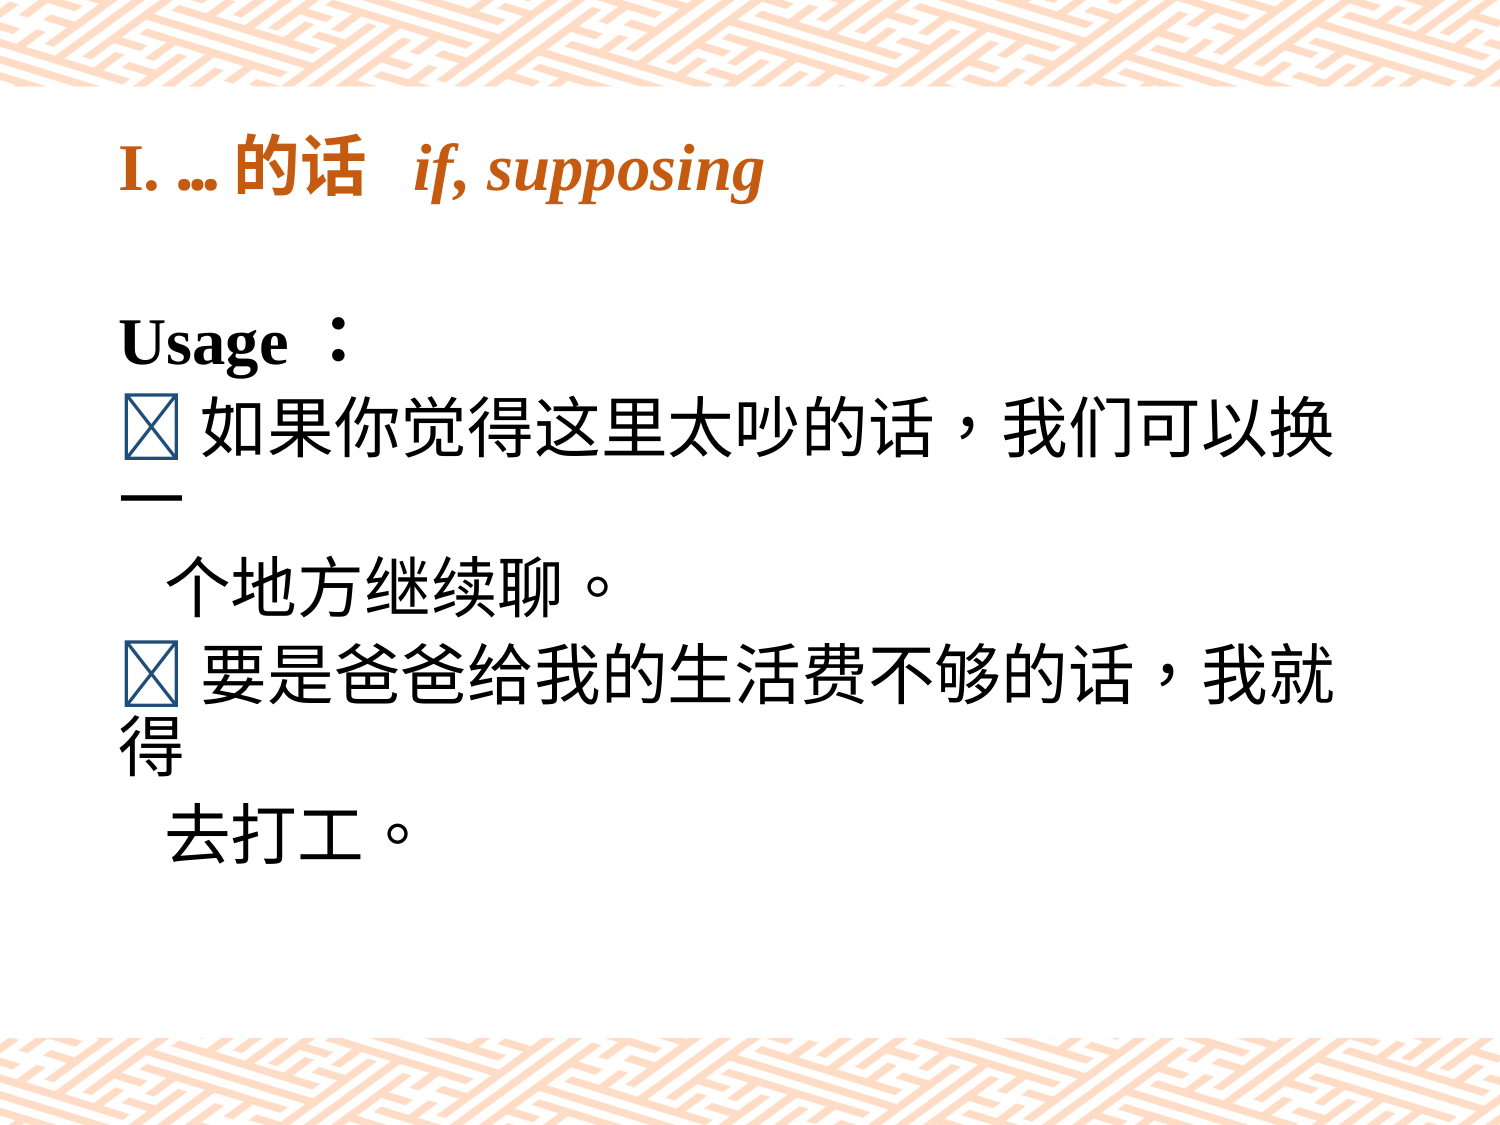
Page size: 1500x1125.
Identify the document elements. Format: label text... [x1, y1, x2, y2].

list Usage： 如果你觉得这里太吵的话，我们可以换一 个地方继续聊。 要是爸爸给我的生活费不够的话，我就得 去打工。 [103, 299, 1397, 1014]
picture [0, 0, 1500, 1125]
title I. …的话 if, supposing [103, 59, 1397, 278]
